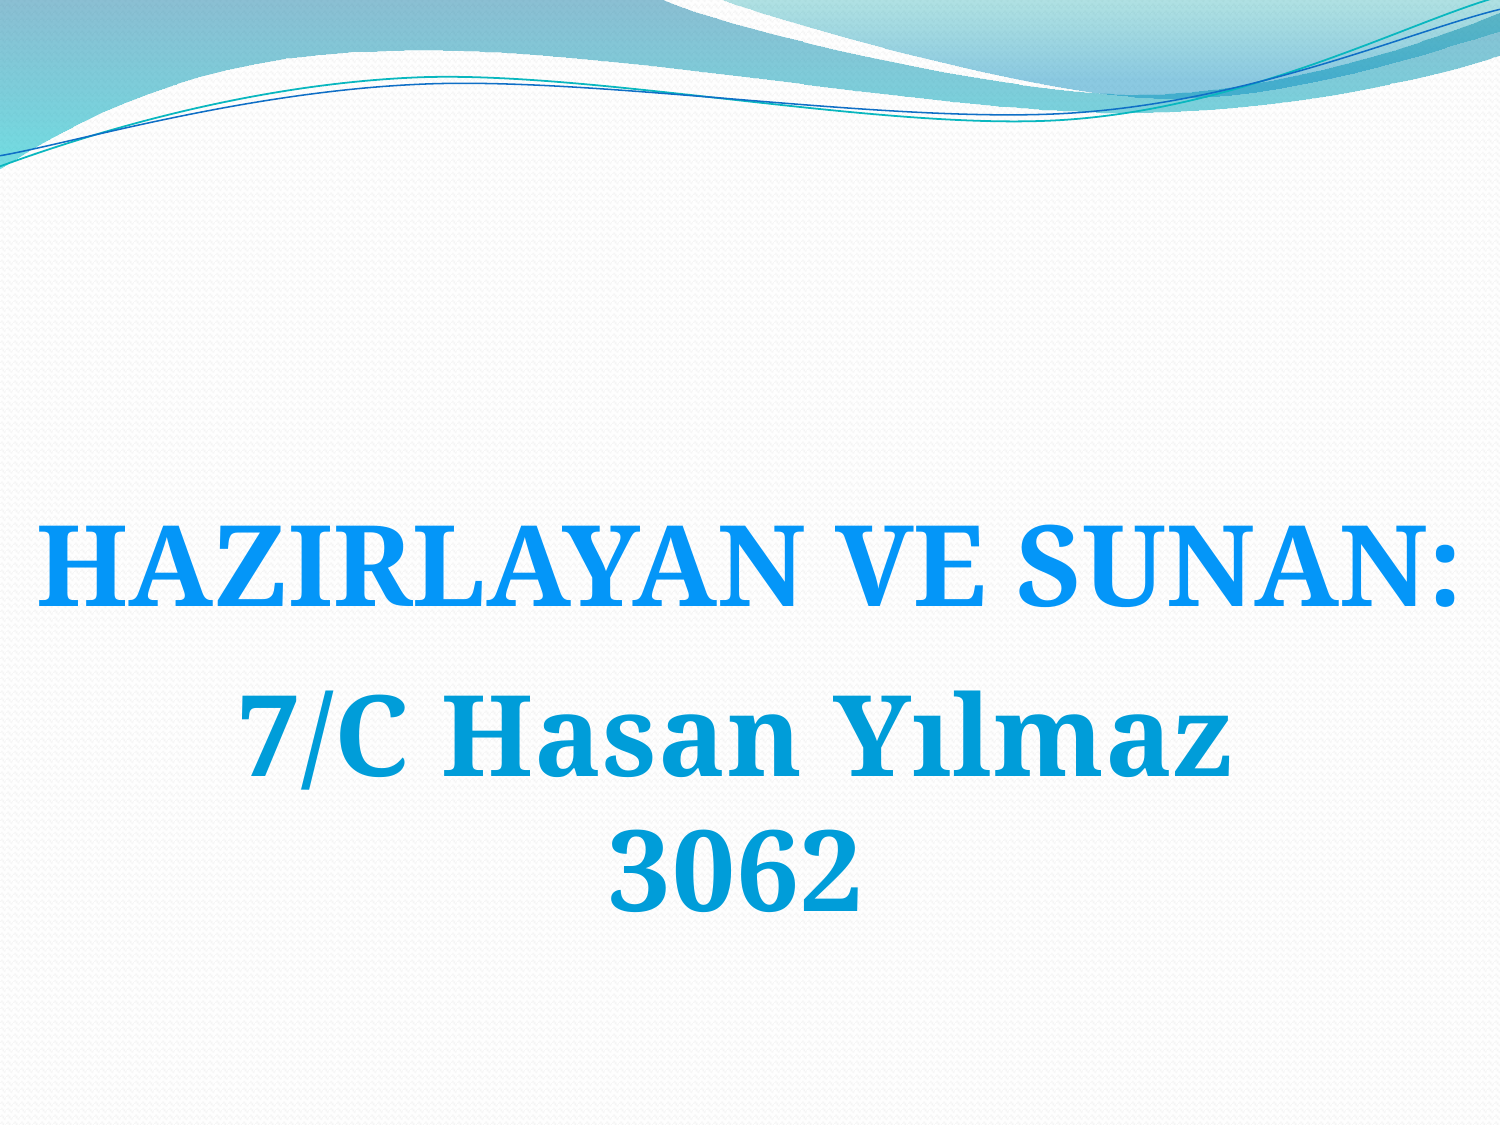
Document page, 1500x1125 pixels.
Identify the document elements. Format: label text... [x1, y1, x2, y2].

text_box 7/C Hasan Yılmaz 3062 [222, 656, 1250, 942]
text_box HAZIRLAYAN VE SUNAN: [21, 486, 1479, 772]
